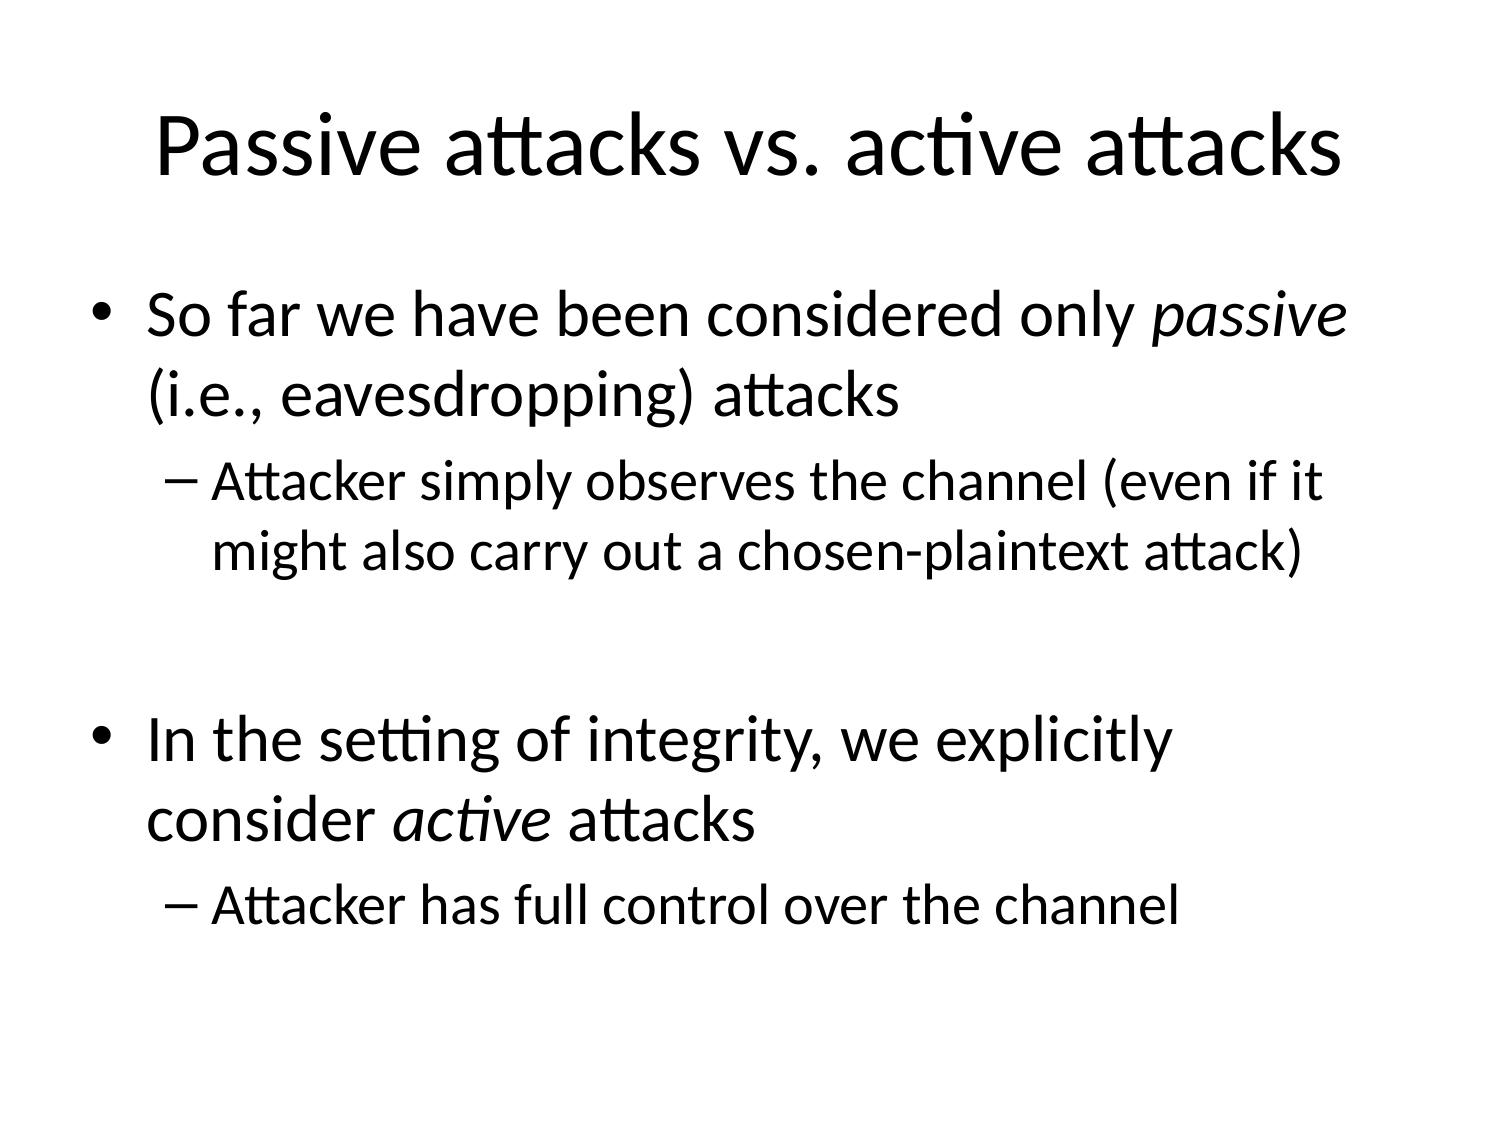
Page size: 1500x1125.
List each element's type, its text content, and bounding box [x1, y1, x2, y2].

title Passive attacks vs. active attacks [75, 45, 1425, 233]
list So far we have been considered only passive (i.e., eavesdropping) attacks Attacker simply observes the channel (even if it might also carry out a chosen-plaintext attack) In the setting of integrity, we explicitly consider active attacks Attacker has full control over the channel [75, 262, 1425, 1005]
